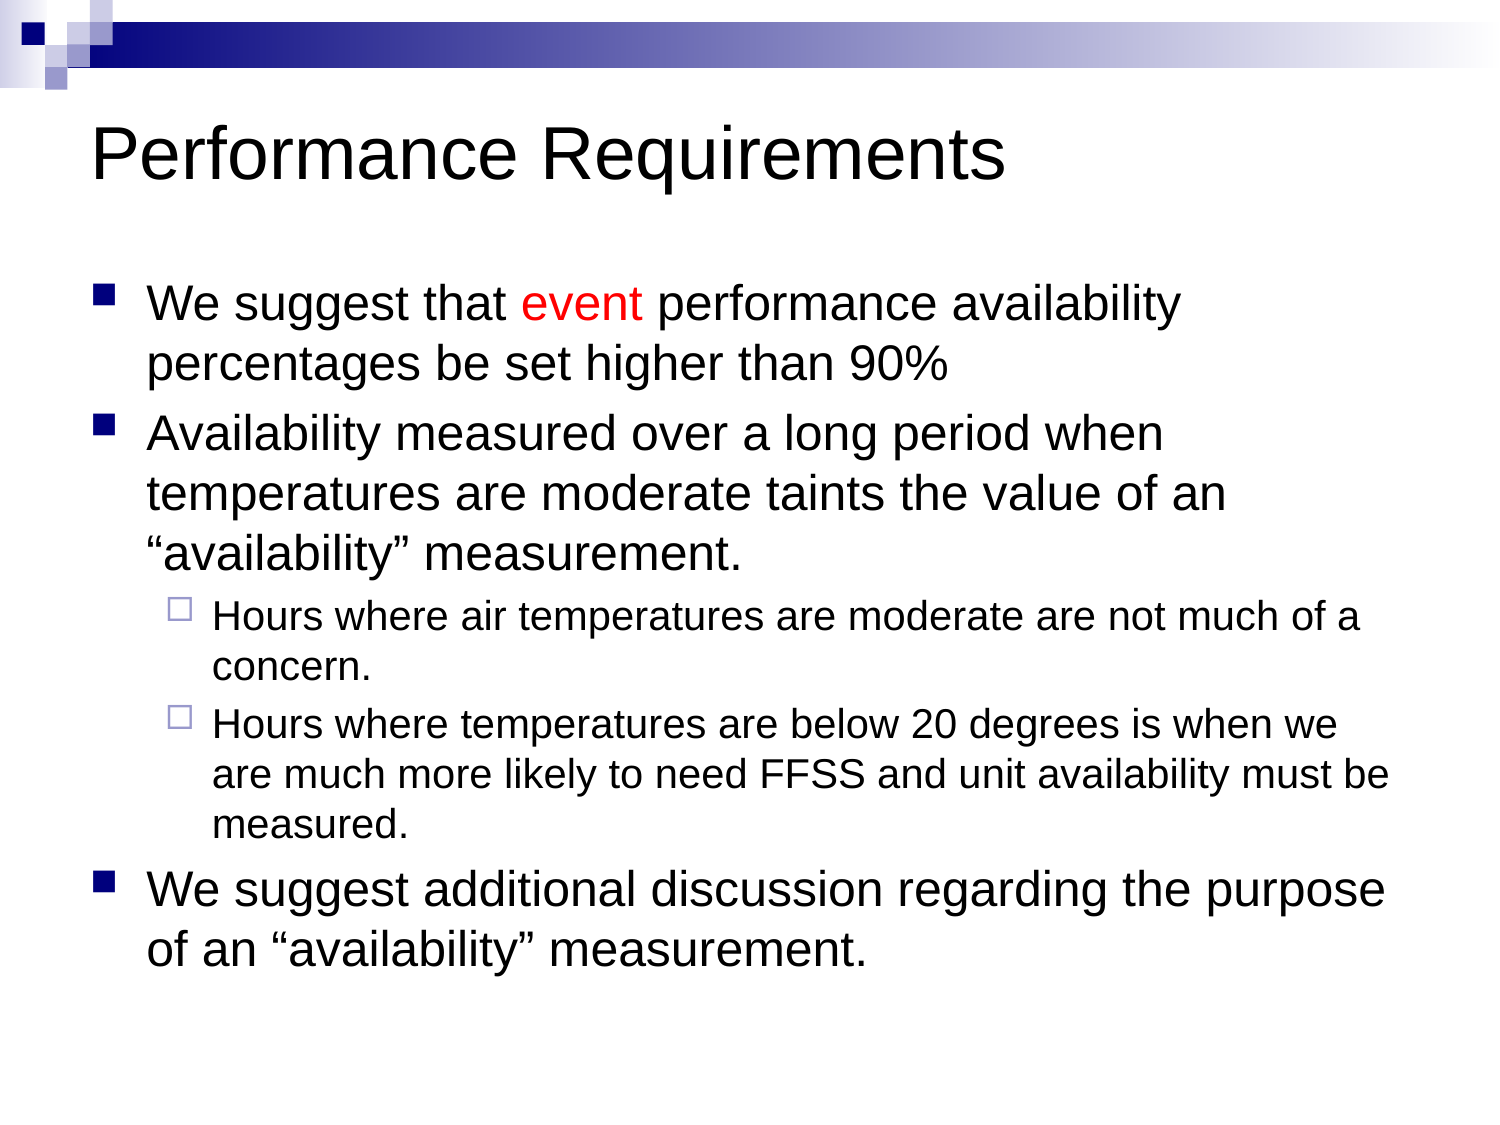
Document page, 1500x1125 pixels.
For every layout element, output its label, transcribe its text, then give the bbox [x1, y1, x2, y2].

title Performance Requirements [75, 75, 1213, 225]
list We suggest that event performance availability percentages be set higher than 90% Availability measured over a long period when temperatures are moderate taints the value of an “availability” measurement. Hours where air temperatures are moderate are not much of a concern. Hours where temperatures are below 20 degrees is when we are much more likely to need FFSS and unit availability must be measured. We suggest additional discussion regarding the purpose of an “availability” measurement. [75, 262, 1425, 1013]
